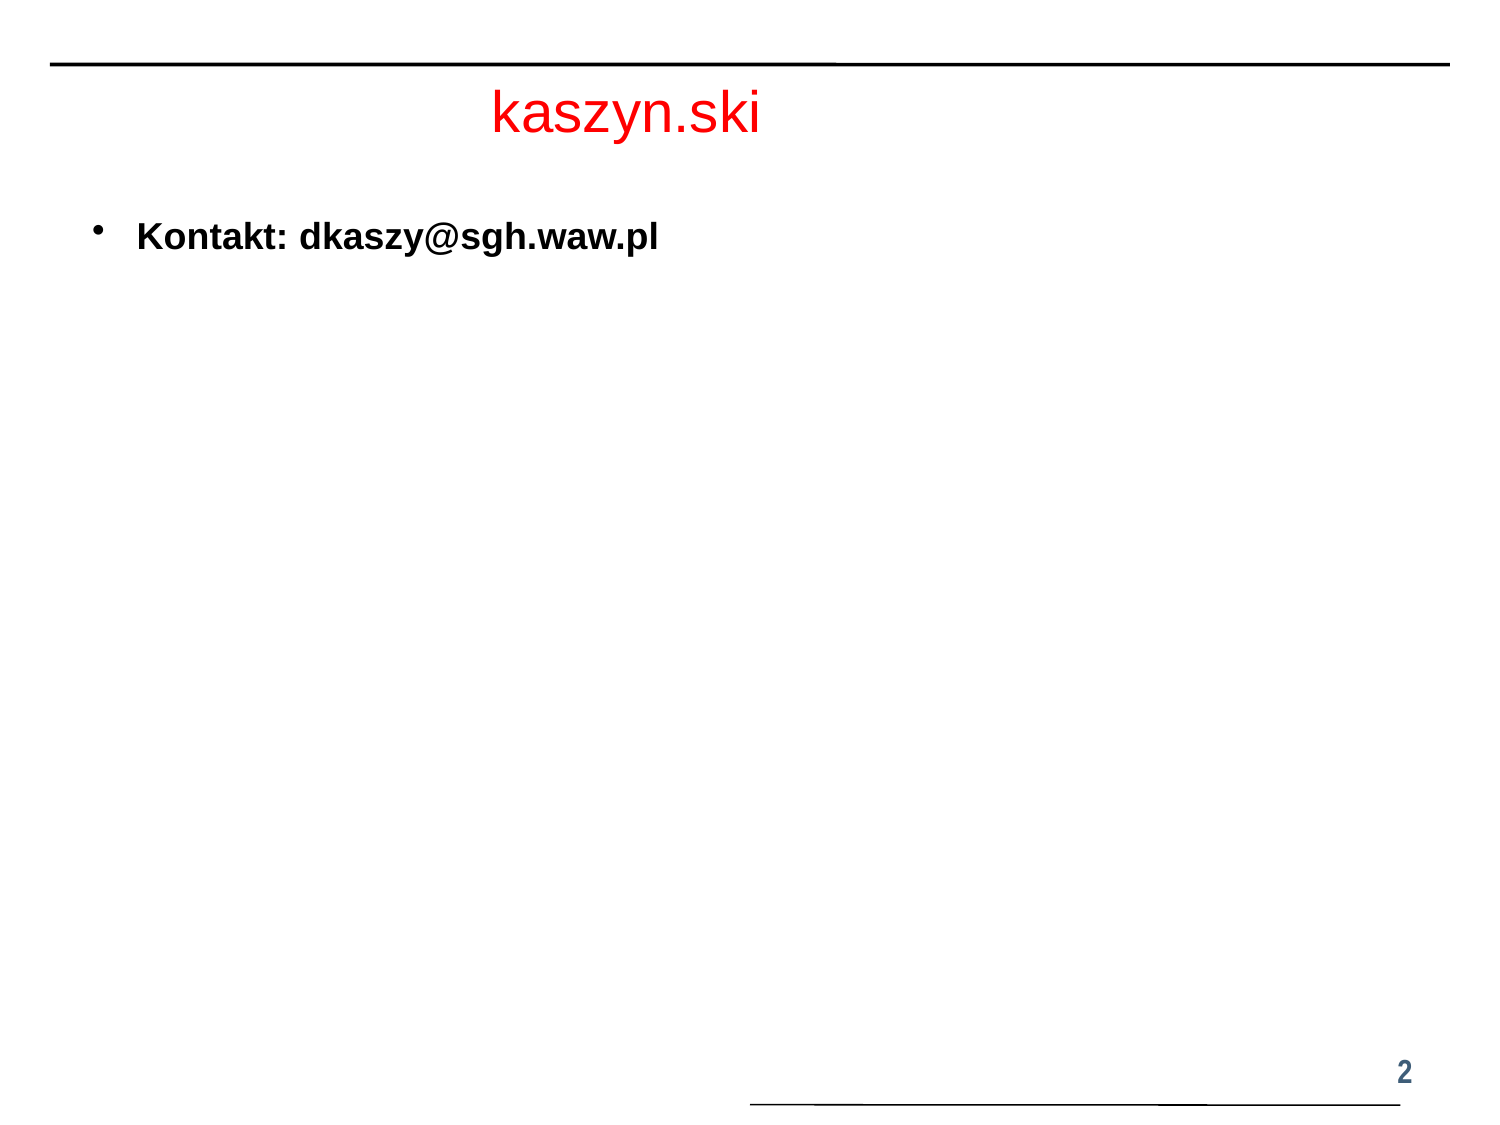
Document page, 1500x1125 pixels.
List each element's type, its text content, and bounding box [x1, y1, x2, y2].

text_box 2 [1382, 1042, 1450, 1103]
list Kontakt: dkaszy@sgh.waw.pl [77, 200, 1461, 973]
title kaszyn.ski [75, 66, 1179, 153]
